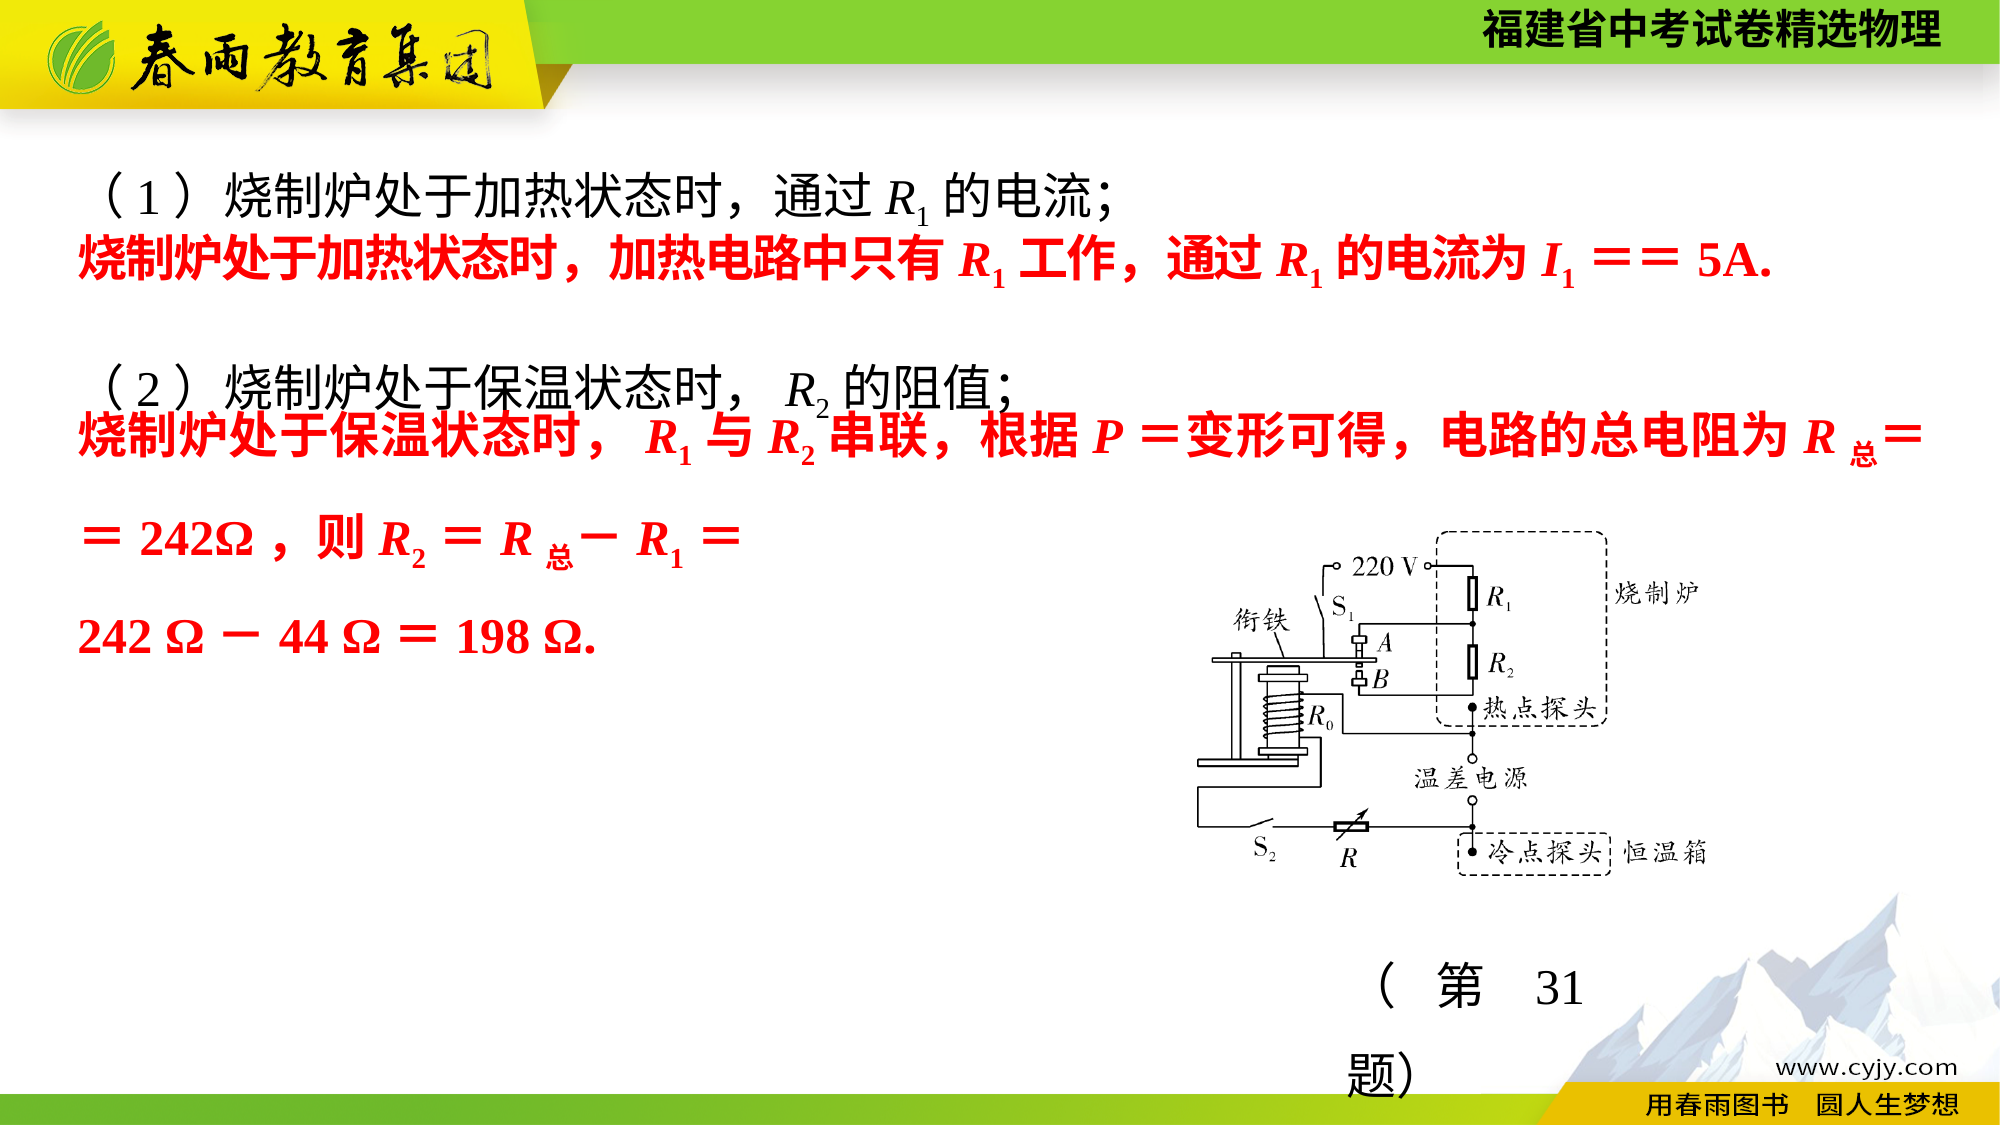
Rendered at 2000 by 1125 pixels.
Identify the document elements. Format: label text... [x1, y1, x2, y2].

list （1）烧制炉处于加热状态时，通过R1的电流； （2）烧制炉处于保温状态时，R2的阻值； [59, 122, 1944, 411]
text_box （第31题） [1332, 916, 1612, 1022]
picture [0, 0, 2000, 1125]
